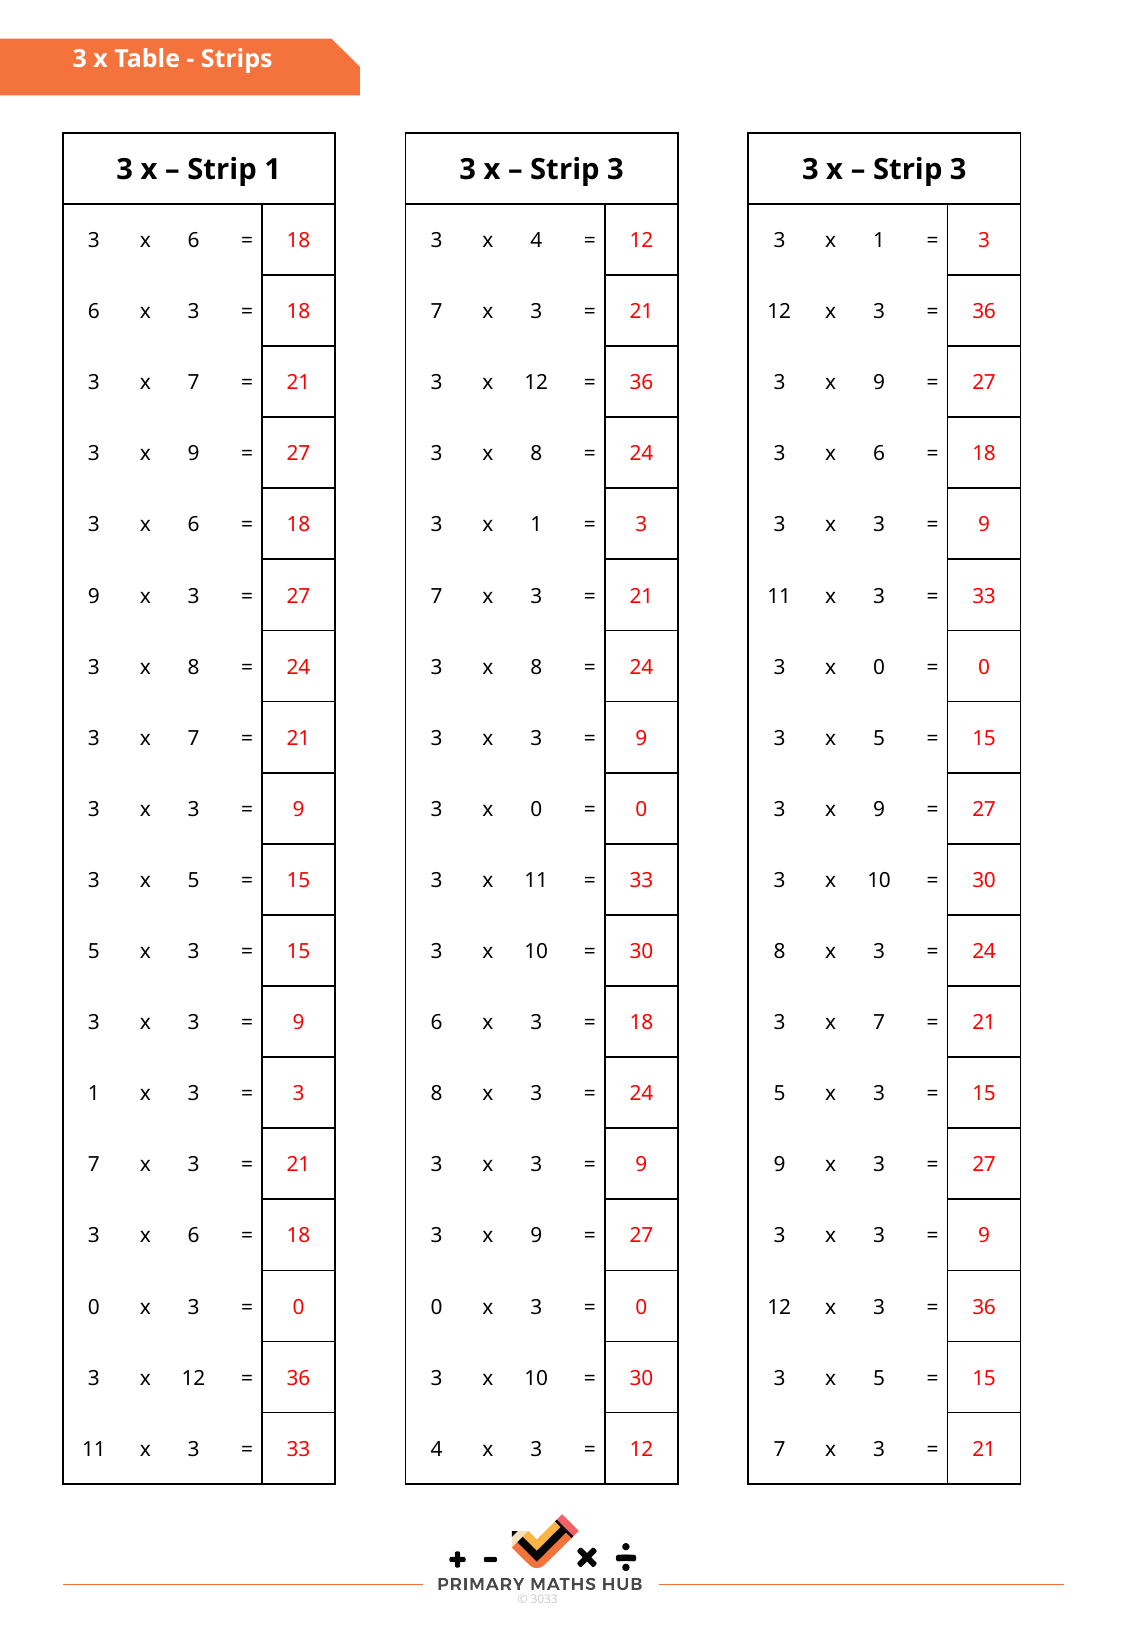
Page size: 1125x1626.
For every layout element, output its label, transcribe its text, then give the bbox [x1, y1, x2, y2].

table_cell 3 [749, 488, 810, 559]
table_cell = [569, 844, 604, 915]
table_cell 3 [503, 1413, 569, 1483]
table_cell 6 [161, 488, 226, 559]
table_cell x [468, 1057, 503, 1128]
table_cell = [912, 1128, 947, 1199]
table_cell 9 [161, 417, 226, 488]
table_cell 3 [64, 417, 125, 488]
table_cell 7 [406, 275, 468, 346]
table_cell 3 [406, 205, 468, 275]
table_cell 0 [406, 1270, 468, 1341]
table_cell 6 [64, 275, 125, 346]
table_cell = [226, 417, 261, 488]
table_cell 33 [606, 845, 677, 914]
table_cell 36 [263, 1342, 334, 1412]
table_cell x [468, 773, 503, 844]
table_cell 24 [606, 631, 677, 701]
table_cell 33 [948, 560, 1020, 630]
table_cell 8 [749, 915, 810, 986]
table_cell 12 [749, 1270, 810, 1341]
table_cell = [912, 773, 947, 844]
table_cell = [569, 1341, 604, 1413]
table_cell = [569, 1413, 604, 1483]
table_cell 27 [606, 1200, 677, 1270]
table_cell 3 [503, 1128, 569, 1199]
table_cell x [125, 1270, 161, 1341]
table_cell 3 [846, 1057, 912, 1128]
table_cell 1 [64, 1057, 125, 1128]
table_cell = [912, 417, 947, 488]
table_cell 3 [503, 702, 569, 773]
table_cell 3 [406, 844, 468, 915]
table_cell = [226, 1270, 261, 1341]
table_cell 3 [64, 844, 125, 915]
table_cell 3 [161, 773, 226, 844]
table_cell x [468, 630, 503, 702]
table_cell 3 [161, 986, 226, 1057]
table_cell 4 [503, 205, 569, 275]
table_cell 3 [263, 1058, 334, 1127]
table_cell 7 [161, 702, 226, 773]
table_cell 3 [161, 559, 226, 630]
table_cell 3 [846, 1270, 912, 1341]
table_cell x [125, 1341, 161, 1413]
text_box © 3033 [429, 1584, 646, 1614]
table_cell 3 [406, 1199, 468, 1270]
table_cell x [810, 702, 846, 773]
table_cell = [226, 986, 261, 1057]
table_cell 3 [64, 488, 125, 559]
table_cell 3 [503, 986, 569, 1057]
table_cell = [569, 346, 604, 417]
table_cell 24 [948, 916, 1020, 985]
table_cell x [810, 488, 846, 559]
table_cell 4 [406, 1413, 468, 1483]
table_cell x [125, 205, 161, 275]
table_cell 9 [749, 1128, 810, 1199]
table_cell 3 [64, 346, 125, 417]
table_cell 0 [64, 1270, 125, 1341]
table_cell = [912, 630, 947, 702]
table_cell 9 [64, 559, 125, 630]
table_cell 3 [406, 630, 468, 702]
table_cell = [912, 275, 947, 346]
table_cell 30 [606, 1342, 677, 1412]
table_cell x [468, 1128, 503, 1199]
table_cell = [912, 1199, 947, 1270]
table_cell = [226, 1199, 261, 1270]
table_cell = [912, 1413, 947, 1483]
table_cell 27 [948, 774, 1020, 843]
table_cell x [468, 986, 503, 1057]
table_cell = [912, 1057, 947, 1128]
table_cell = [226, 205, 261, 275]
table_cell = [569, 915, 604, 986]
table_cell 3 [64, 773, 125, 844]
table_cell x [125, 417, 161, 488]
table_cell x [468, 559, 503, 630]
table_cell x [810, 559, 846, 630]
table_cell 30 [948, 845, 1020, 914]
table_cell 3 [64, 630, 125, 702]
table_cell 3 [749, 702, 810, 773]
table_cell 24 [263, 631, 334, 701]
table_cell 3 [846, 559, 912, 630]
table_cell 11 [503, 844, 569, 915]
table_cell = [226, 275, 261, 346]
table_cell 5 [846, 1341, 912, 1413]
table_cell 3 [64, 702, 125, 773]
table_cell x [810, 773, 846, 844]
table_cell 3 [749, 1199, 810, 1270]
table_cell 9 [606, 1129, 677, 1198]
table_cell x [468, 205, 503, 275]
table_cell 3 [406, 417, 468, 488]
table_cell x [810, 1057, 846, 1128]
table_cell 30 [606, 916, 677, 985]
table_cell 18 [263, 276, 334, 345]
table_cell = [569, 205, 604, 275]
table_cell = [226, 702, 261, 773]
table_cell 3 [64, 1199, 125, 1270]
table_cell x [468, 1270, 503, 1341]
table_cell 21 [263, 702, 334, 772]
table_cell 3 [406, 1341, 468, 1413]
table_cell x [468, 702, 503, 773]
table_cell = [912, 346, 947, 417]
table_cell = [569, 630, 604, 702]
table_cell 33 [263, 1413, 334, 1483]
table_cell = [569, 773, 604, 844]
table_cell 36 [948, 1271, 1020, 1341]
table_cell = [912, 844, 947, 915]
text_box 3 x Table - Strips [0, 37, 361, 97]
table_cell 7 [161, 346, 226, 417]
table_cell x [810, 1199, 846, 1270]
table_cell 3 [846, 1128, 912, 1199]
table_cell = [569, 1270, 604, 1341]
table_cell 11 [64, 1413, 125, 1483]
table_cell 11 [749, 559, 810, 630]
table_cell 21 [948, 987, 1020, 1056]
table_cell 21 [606, 276, 677, 345]
table_cell x [468, 488, 503, 559]
table_cell 27 [263, 418, 334, 487]
table_cell = [226, 346, 261, 417]
table_cell 3 [846, 915, 912, 986]
table_cell 18 [263, 489, 334, 558]
table_cell 9 [263, 774, 334, 843]
table_cell = [569, 417, 604, 488]
table_cell 27 [263, 560, 334, 630]
table_cell x [125, 559, 161, 630]
table_cell 21 [606, 560, 677, 630]
table_cell = [226, 1128, 261, 1199]
table_cell 12 [161, 1341, 226, 1413]
table_cell 3 [406, 773, 468, 844]
table_cell 3 [749, 1341, 810, 1413]
table_cell 7 [64, 1128, 125, 1199]
table_cell 7 [406, 559, 468, 630]
table_cell = [226, 1057, 261, 1128]
table_cell = [226, 915, 261, 986]
table_cell 3 [503, 275, 569, 346]
table_cell 3 [749, 205, 810, 275]
table_cell 3 [749, 630, 810, 702]
table_cell 0 [503, 773, 569, 844]
table_cell = [569, 1128, 604, 1199]
table_cell = [569, 986, 604, 1057]
table_cell 3 [161, 1270, 226, 1341]
table_cell = [226, 1413, 261, 1483]
table_cell 3 [64, 1341, 125, 1413]
table_cell 8 [503, 630, 569, 702]
table_cell x [468, 346, 503, 417]
table_cell 15 [948, 702, 1020, 772]
table_cell 3 [503, 559, 569, 630]
table_cell 15 [263, 916, 334, 985]
table_cell 15 [263, 845, 334, 914]
table_cell 27 [948, 1129, 1020, 1198]
table_cell 36 [948, 276, 1020, 345]
table_cell 3 [406, 1128, 468, 1199]
table_cell x [810, 275, 846, 346]
table_cell 12 [606, 1413, 677, 1483]
table_cell x [468, 275, 503, 346]
table_cell x [125, 773, 161, 844]
table_cell 0 [606, 1271, 677, 1341]
table_cell 3 [948, 205, 1020, 274]
table_cell x [810, 1413, 846, 1483]
table_cell = [912, 205, 947, 275]
table_cell 10 [503, 1341, 569, 1413]
table_cell 3 [749, 844, 810, 915]
table_cell x [125, 915, 161, 986]
table_cell = [569, 488, 604, 559]
table_cell x [125, 986, 161, 1057]
table_cell x [125, 1413, 161, 1483]
table_cell 3 [503, 1057, 569, 1128]
picture [432, 1512, 648, 1597]
table_cell 18 [263, 205, 334, 274]
table_cell = [912, 702, 947, 773]
table_cell = [226, 844, 261, 915]
table_cell 18 [948, 418, 1020, 487]
table_cell = [569, 1057, 604, 1128]
table_cell 9 [948, 1200, 1020, 1270]
table_cell x [810, 346, 846, 417]
table_cell 5 [749, 1057, 810, 1128]
table_cell 6 [161, 1199, 226, 1270]
table_cell 5 [161, 844, 226, 915]
table_cell = [912, 1270, 947, 1341]
table_cell = [226, 1341, 261, 1413]
table_cell 3 [503, 1270, 569, 1341]
table_cell x [810, 915, 846, 986]
table_cell = [912, 1341, 947, 1413]
table_header 3 x – Strip 3 [406, 134, 677, 203]
table_cell 3 [846, 275, 912, 346]
table_cell 0 [263, 1271, 334, 1341]
table_cell 0 [606, 774, 677, 843]
table_cell 9 [948, 489, 1020, 558]
table_cell 9 [263, 987, 334, 1056]
table_cell = [912, 915, 947, 986]
table_cell x [810, 1270, 846, 1341]
table_cell x [810, 417, 846, 488]
table_cell 6 [406, 986, 468, 1057]
table_cell x [125, 1199, 161, 1270]
table_cell = [569, 702, 604, 773]
table_cell 7 [846, 986, 912, 1057]
table_cell = [569, 275, 604, 346]
table_cell 5 [846, 702, 912, 773]
table_cell x [810, 1341, 846, 1413]
table_cell 3 [161, 1057, 226, 1128]
table_cell x [810, 630, 846, 702]
table_cell 18 [606, 987, 677, 1056]
table_cell 3 [749, 417, 810, 488]
table_cell 3 [749, 986, 810, 1057]
table_cell 3 [64, 205, 125, 275]
table_cell 1 [503, 488, 569, 559]
table_cell 10 [503, 915, 569, 986]
table_cell x [125, 488, 161, 559]
table_cell 9 [846, 346, 912, 417]
table_cell x [468, 915, 503, 986]
table_cell = [912, 986, 947, 1057]
table_cell = [226, 773, 261, 844]
table_cell 18 [263, 1200, 334, 1270]
table_header 3 x – Strip 3 [749, 134, 1020, 203]
table_cell x [810, 1128, 846, 1199]
table_cell 3 [161, 1128, 226, 1199]
table_cell 3 [406, 346, 468, 417]
table_cell x [125, 702, 161, 773]
table_cell x [125, 844, 161, 915]
table_cell x [125, 630, 161, 702]
table_cell 9 [503, 1199, 569, 1270]
table_cell x [468, 1341, 503, 1413]
table_cell 3 [606, 489, 677, 558]
table_cell 3 [406, 915, 468, 986]
table_cell 3 [406, 488, 468, 559]
table_cell = [912, 488, 947, 559]
table_cell 5 [64, 915, 125, 986]
table_cell 15 [948, 1342, 1020, 1412]
table_cell 1 [846, 205, 912, 275]
table_cell = [912, 559, 947, 630]
table_cell x [468, 417, 503, 488]
table_cell 8 [406, 1057, 468, 1128]
table_cell x [125, 275, 161, 346]
table_cell 9 [606, 702, 677, 772]
table_cell 12 [606, 205, 677, 274]
table_cell 3 [749, 346, 810, 417]
table_cell x [125, 1128, 161, 1199]
table_cell 15 [948, 1058, 1020, 1127]
table_cell 27 [948, 347, 1020, 416]
table_cell 0 [846, 630, 912, 702]
table_cell 24 [606, 1058, 677, 1127]
table_cell 24 [606, 418, 677, 487]
table_cell x [468, 1199, 503, 1270]
table_cell 36 [606, 347, 677, 416]
table_cell 8 [161, 630, 226, 702]
table_cell = [226, 559, 261, 630]
table_cell 8 [503, 417, 569, 488]
table_cell = [226, 630, 261, 702]
table_cell 3 [161, 275, 226, 346]
table_cell x [125, 1057, 161, 1128]
table_cell = [569, 1199, 604, 1270]
table_cell 12 [749, 275, 810, 346]
table_cell 12 [503, 346, 569, 417]
table_cell x [468, 1413, 503, 1483]
table_cell x [810, 844, 846, 915]
table_cell 3 [846, 488, 912, 559]
table_cell 3 [846, 1199, 912, 1270]
table_cell = [569, 559, 604, 630]
table_cell x [810, 986, 846, 1057]
table_cell 10 [846, 844, 912, 915]
table_cell 3 [846, 1413, 912, 1483]
table_cell 3 [161, 1413, 226, 1483]
table_cell 3 [161, 915, 226, 986]
table_cell = [226, 488, 261, 559]
table_cell 3 [749, 773, 810, 844]
table_cell 6 [846, 417, 912, 488]
table_cell 21 [948, 1413, 1020, 1483]
table_cell 3 [64, 986, 125, 1057]
table_cell 0 [948, 631, 1020, 701]
table_cell 3 [406, 702, 468, 773]
table_cell 9 [846, 773, 912, 844]
table_cell x [468, 844, 503, 915]
table_cell x [125, 346, 161, 417]
table_cell 21 [263, 347, 334, 416]
table_cell x [810, 205, 846, 275]
table_cell 7 [749, 1413, 810, 1483]
table_header 3 x – Strip 1 [64, 134, 334, 203]
table_cell 21 [263, 1129, 334, 1198]
table_cell 6 [161, 205, 226, 275]
